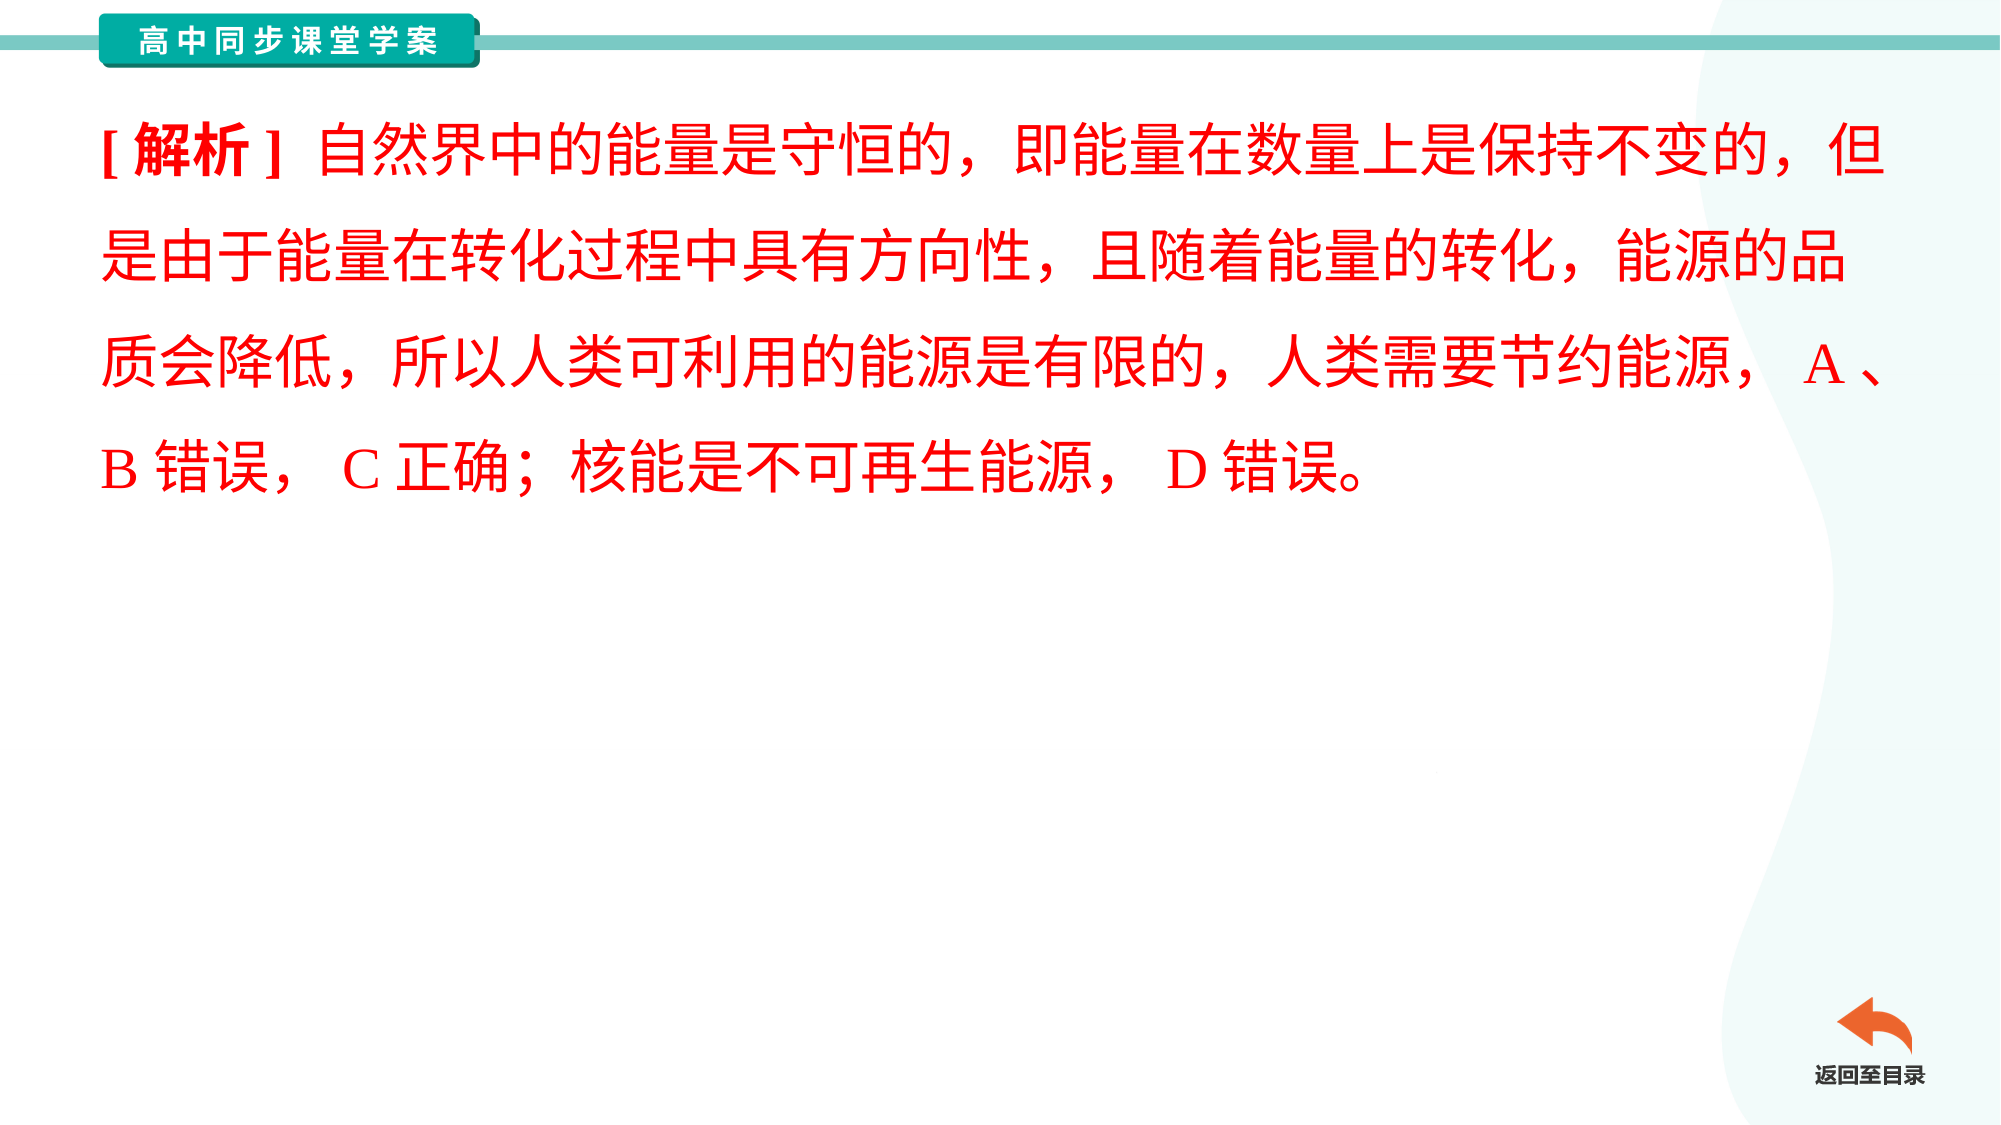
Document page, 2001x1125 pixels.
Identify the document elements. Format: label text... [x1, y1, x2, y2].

text_box [解析] 自然界中的能量是守恒的，即能量在数量上是保持不变的，但 是由于能量在转化过程中具有方向性，且随着能量的转化，能源的品 质会降低，所以人类可利用的能源是有限的，人类需要节约能源，A、 B错误，C正确；核能是不可再生能源，D错误。 [100, 76, 1899, 489]
picture [0, 0, 2000, 1125]
